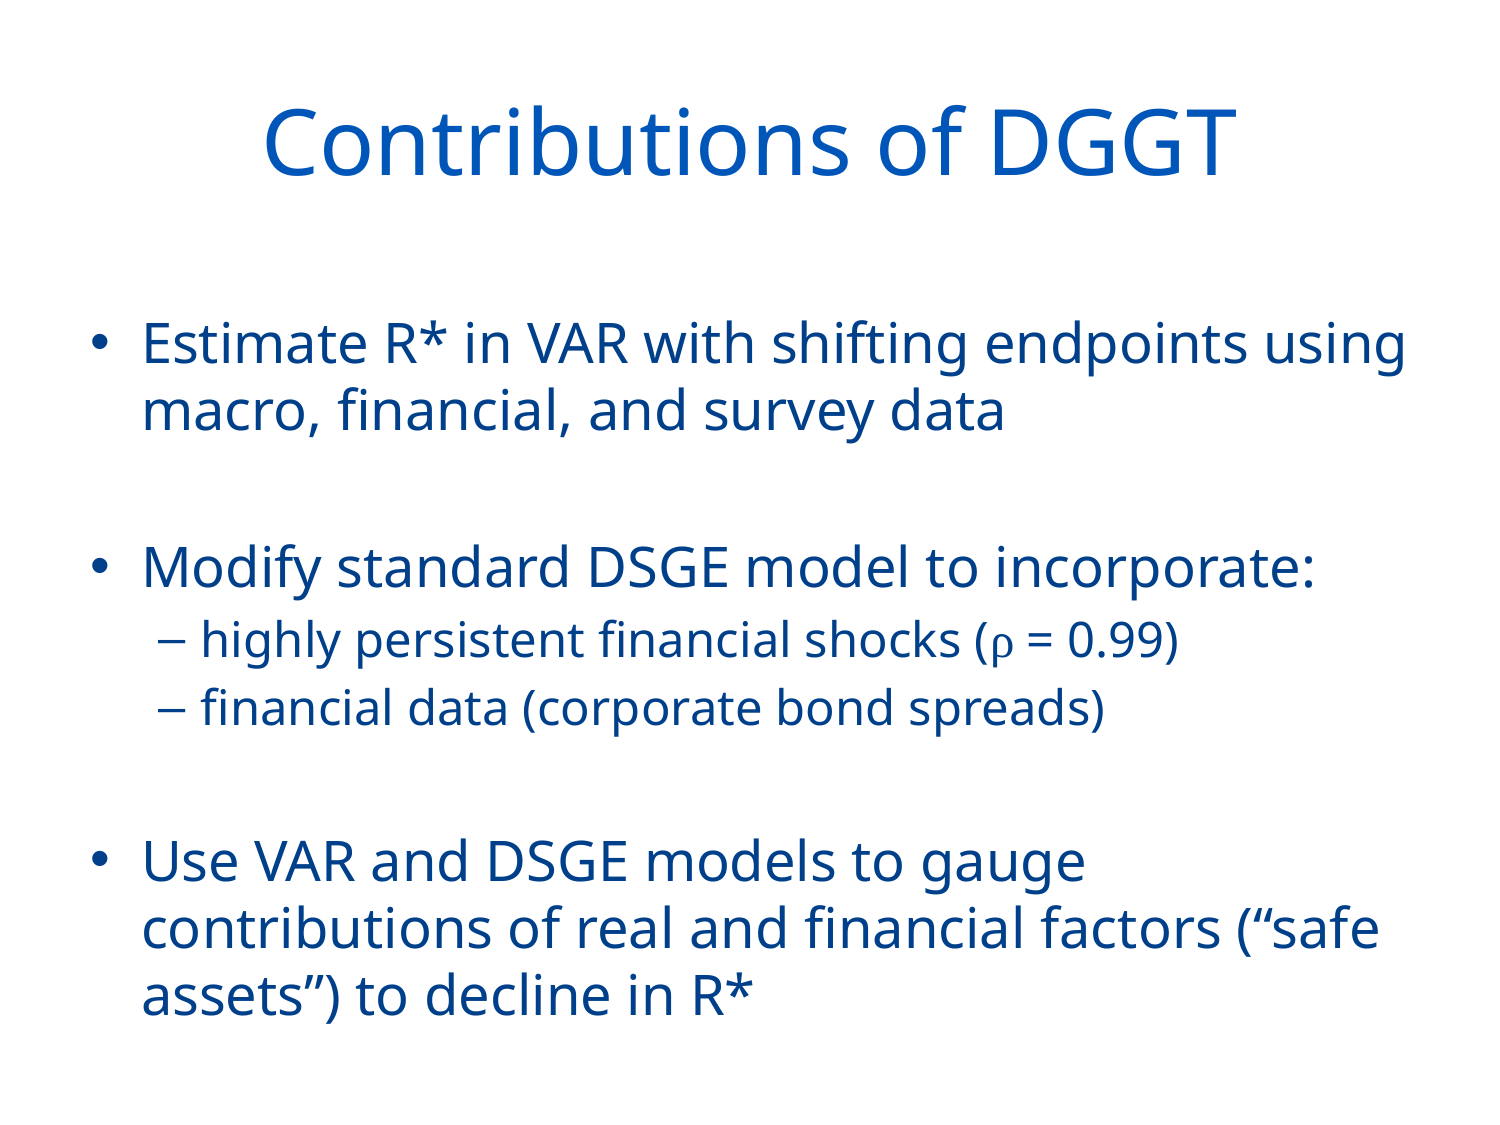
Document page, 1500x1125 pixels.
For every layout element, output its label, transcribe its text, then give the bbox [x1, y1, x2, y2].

list Estimate R* in VAR with shifting endpoints using macro, financial, and survey data Modify standard DSGE model to incorporate: highly persistent financial shocks (ρ = 0.99) financial data (corporate bond spreads) Use VAR and DSGE models to gauge contributions of real and financial factors (“safe assets”) to decline in R* [75, 299, 1425, 1038]
title Contributions of DGGT [75, 45, 1425, 233]
